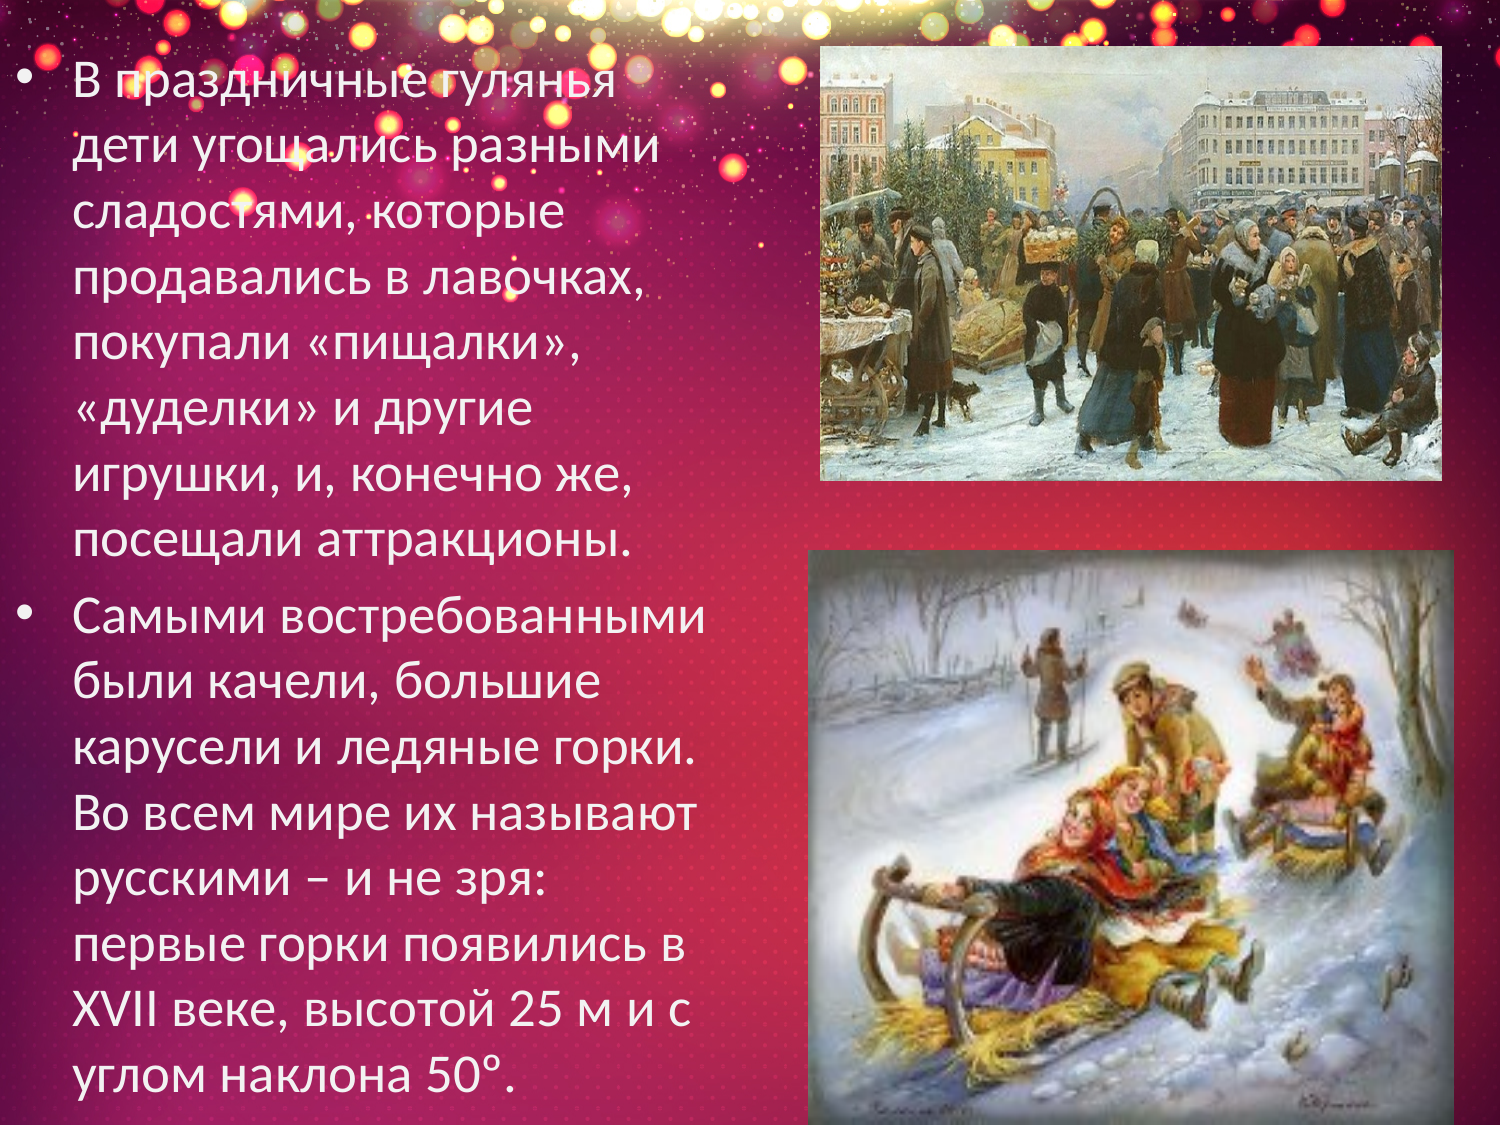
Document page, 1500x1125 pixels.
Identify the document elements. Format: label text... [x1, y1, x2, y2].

list В праздничные гулянья дети угощались разными сладостями, которые продавались в лавочках, покупали «пищалки», «дуделки» и другие игрушки, и, конечно же, посещали аттракционы. Самыми востребованными были качели, большие карусели и ледяные горки. Во всем мире их называют русскими – и не зря: первые горки появились в XVII веке, высотой 25 м и с углом наклона 50º. [0, 35, 738, 1125]
picture [0, 0, 1500, 1125]
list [820, 46, 1442, 481]
